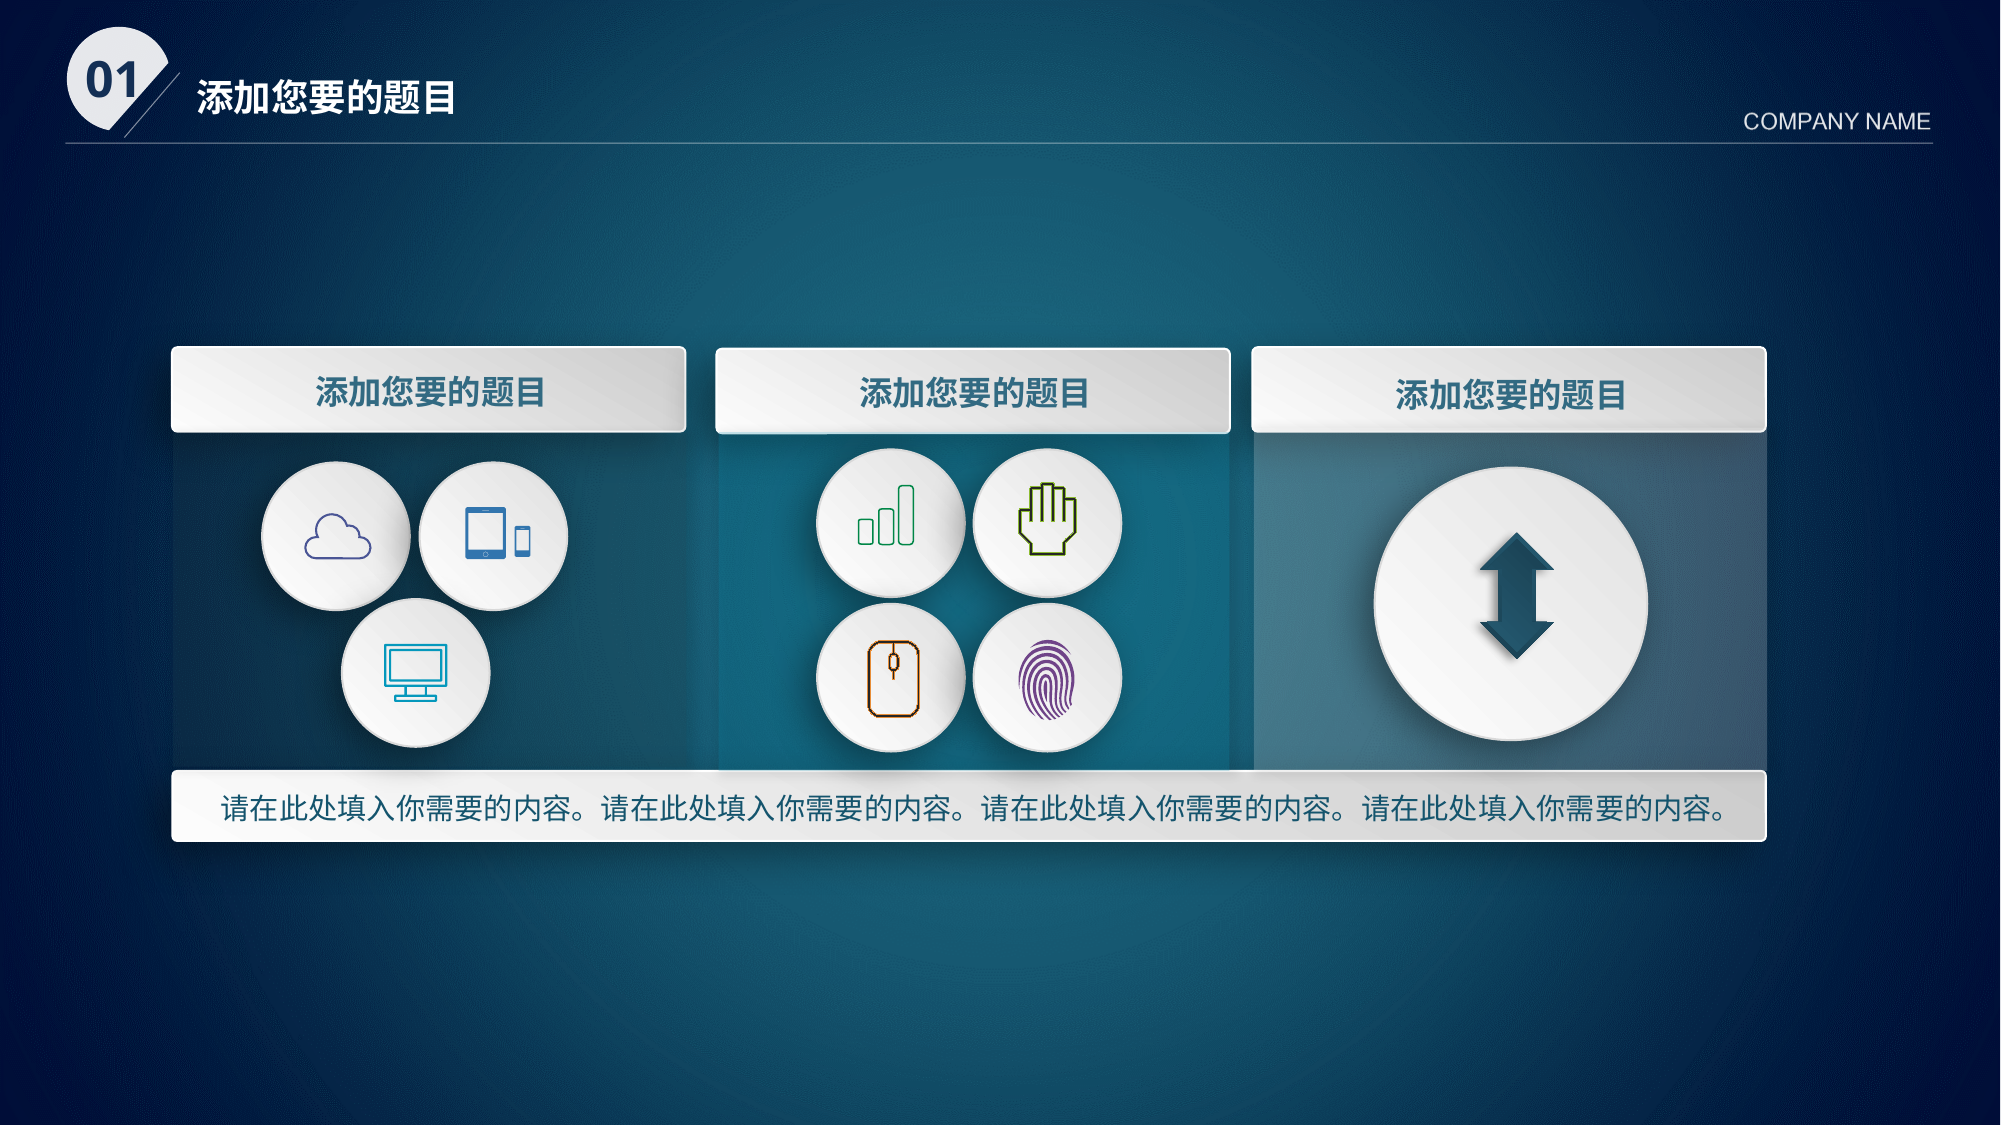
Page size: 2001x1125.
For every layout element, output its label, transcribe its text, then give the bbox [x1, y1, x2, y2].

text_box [817, 603, 965, 752]
text_box [919, 778, 998, 783]
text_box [1252, 347, 1768, 771]
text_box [1374, 467, 1648, 741]
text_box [817, 449, 965, 598]
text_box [171, 347, 687, 767]
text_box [262, 462, 410, 611]
text_box [1075, 769, 1767, 842]
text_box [341, 599, 490, 747]
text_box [973, 603, 1122, 752]
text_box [973, 449, 1122, 598]
text_box 请在此处填入你需要的内容。请在此处填入你需要的内容。请在此处填入你需要的内容。请在此处填入你需要的内容。 [205, 783, 1728, 868]
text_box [716, 348, 1230, 771]
picture [0, 0, 2001, 1125]
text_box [419, 462, 568, 611]
text_box [171, 769, 842, 842]
